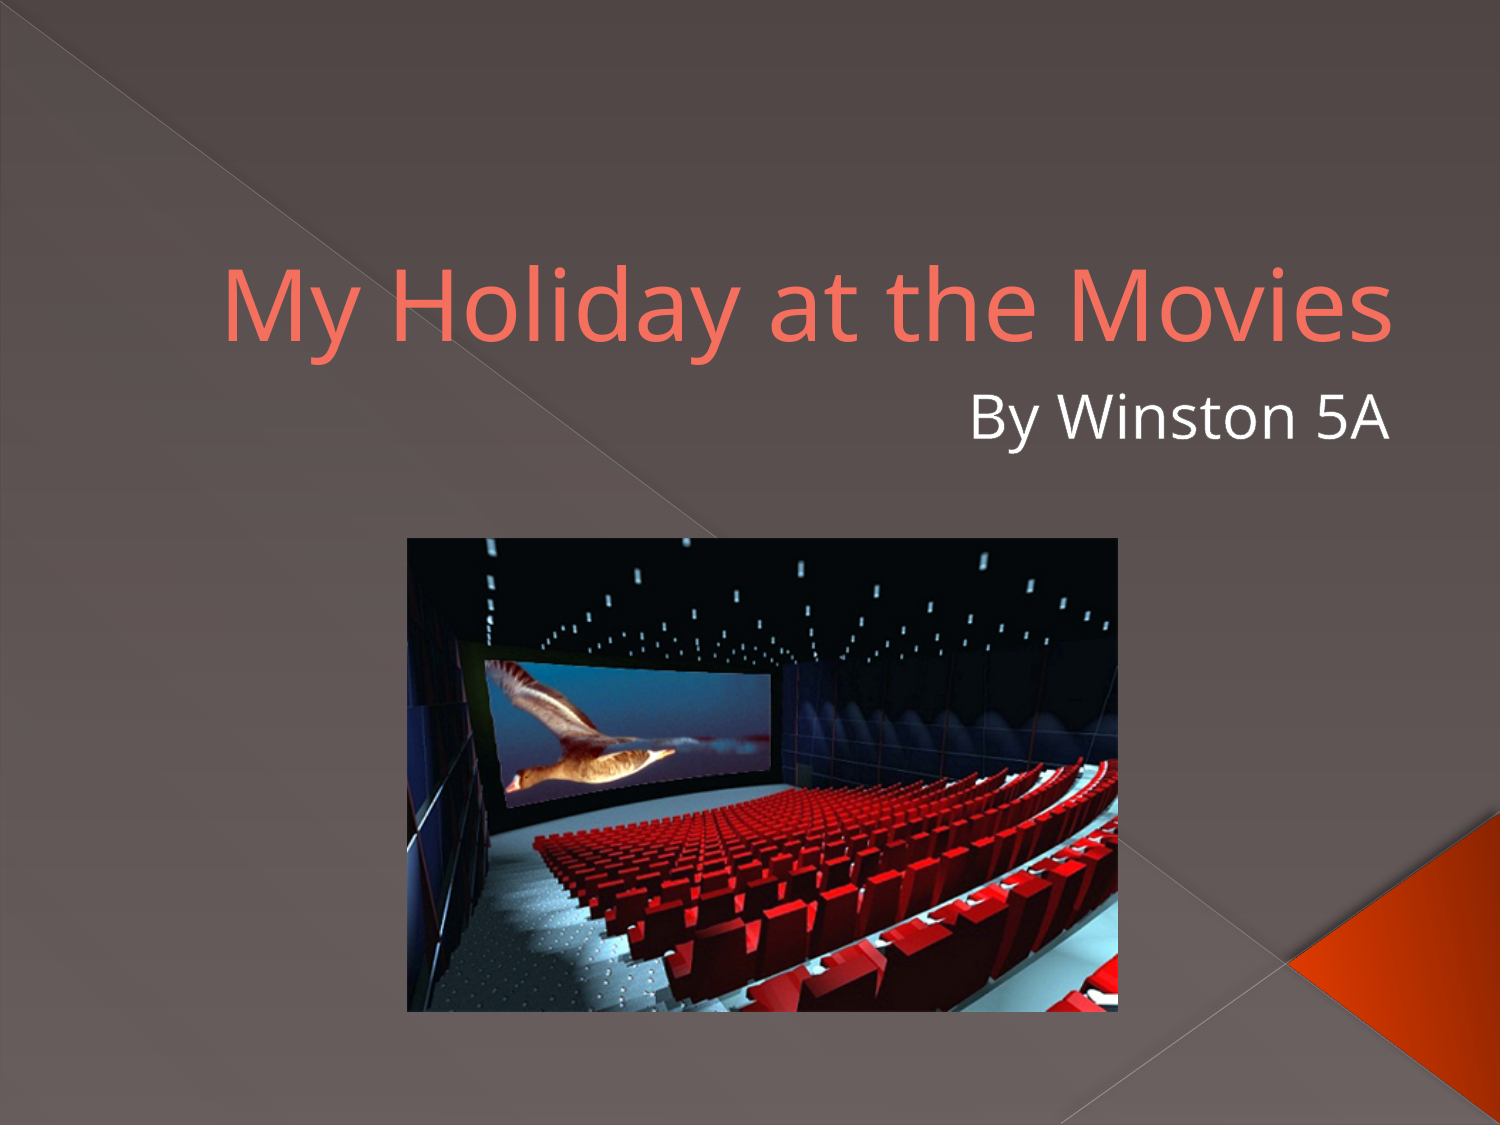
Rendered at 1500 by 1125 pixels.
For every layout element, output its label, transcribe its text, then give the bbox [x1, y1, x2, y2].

subtitle By Winston 5A [88, 369, 1412, 657]
title My Holiday at the Movies [88, 127, 1412, 369]
picture [407, 538, 1118, 1013]
